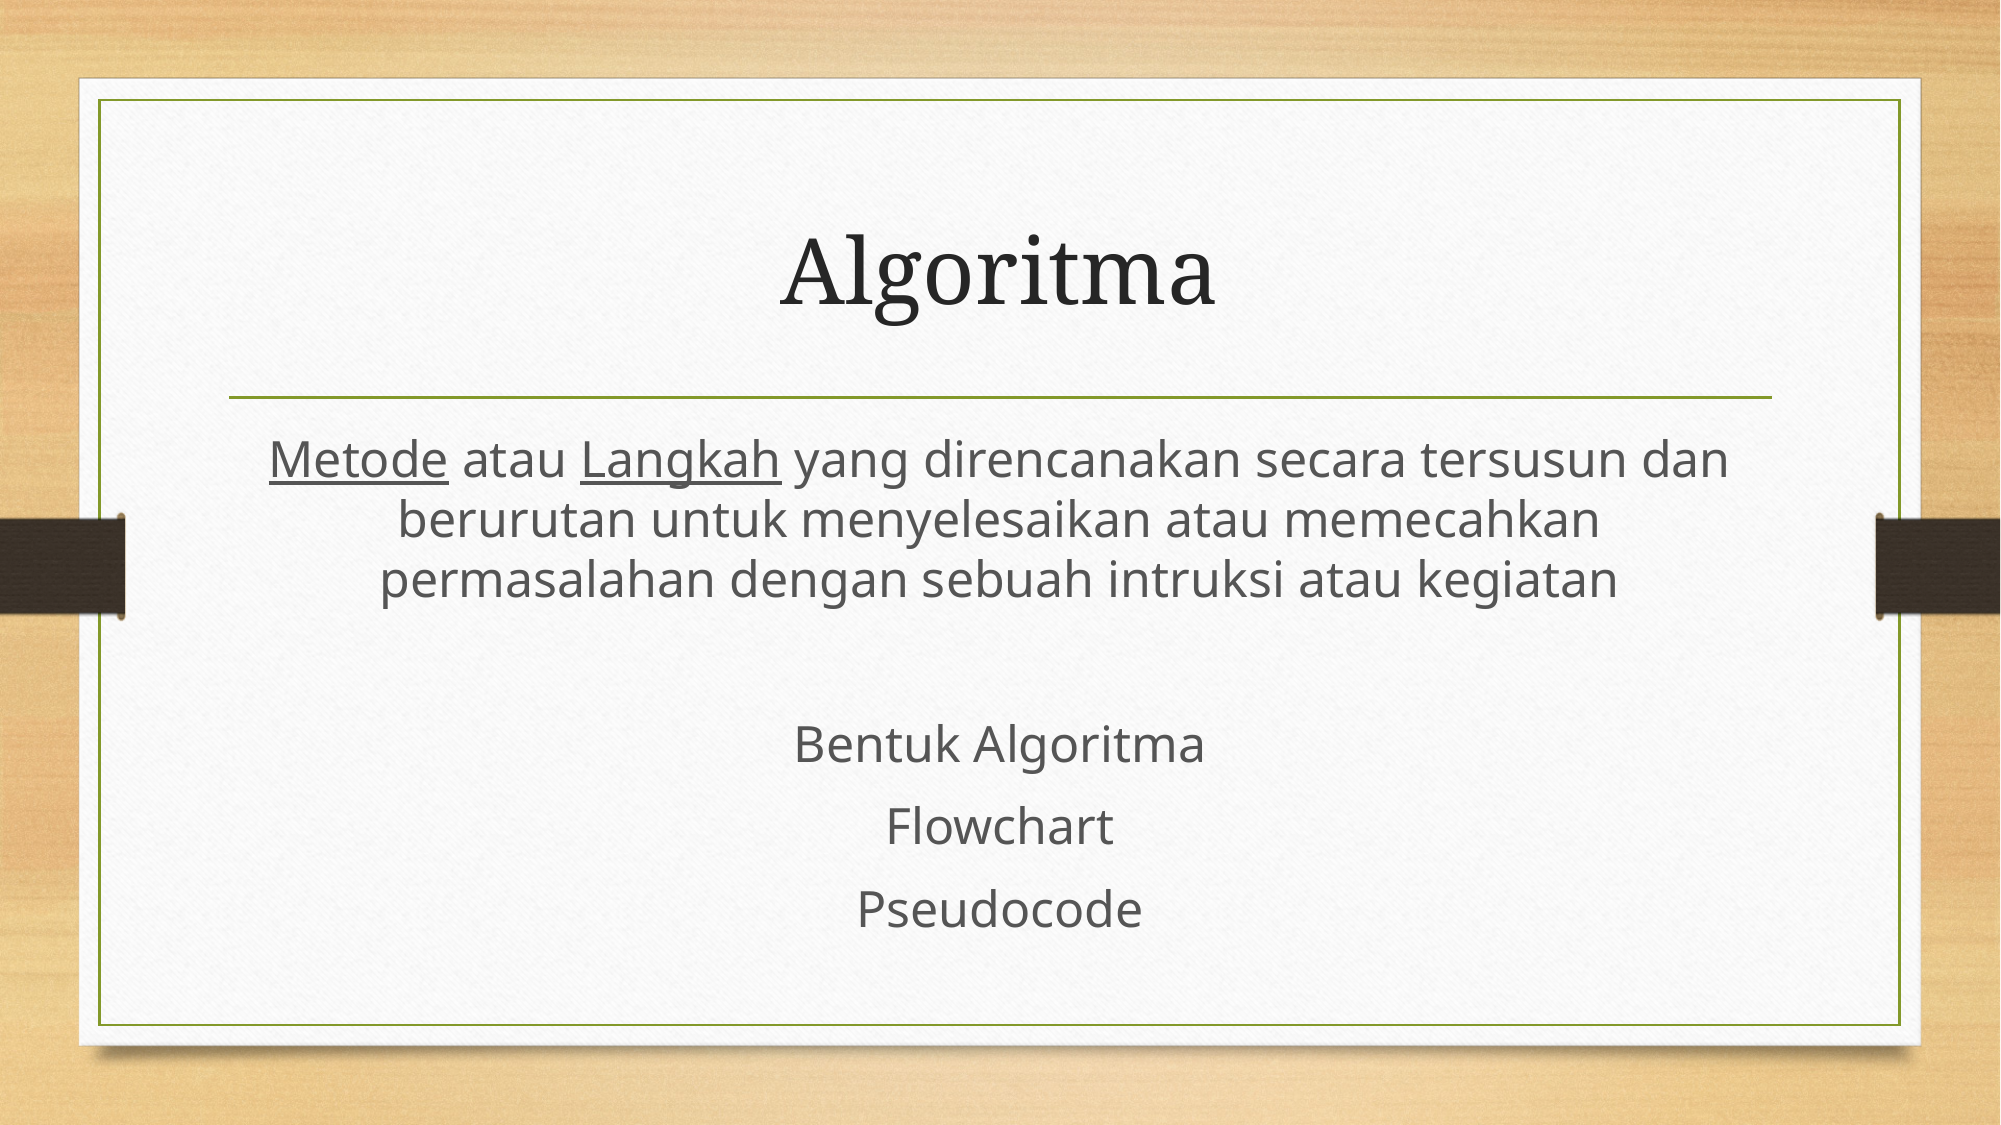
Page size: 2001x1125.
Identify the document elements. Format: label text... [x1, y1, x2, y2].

title Algoritma [212, 161, 1788, 375]
list Metode atau Langkah yang direncanakan secara tersusun dan berurutan untuk menyelesaikan atau memecahkan permasalahan dengan sebuah intruksi atau kegiatan Bentuk Algoritma Flowchart Pseudocode [212, 419, 1788, 964]
picture [0, 0, 2001, 1125]
